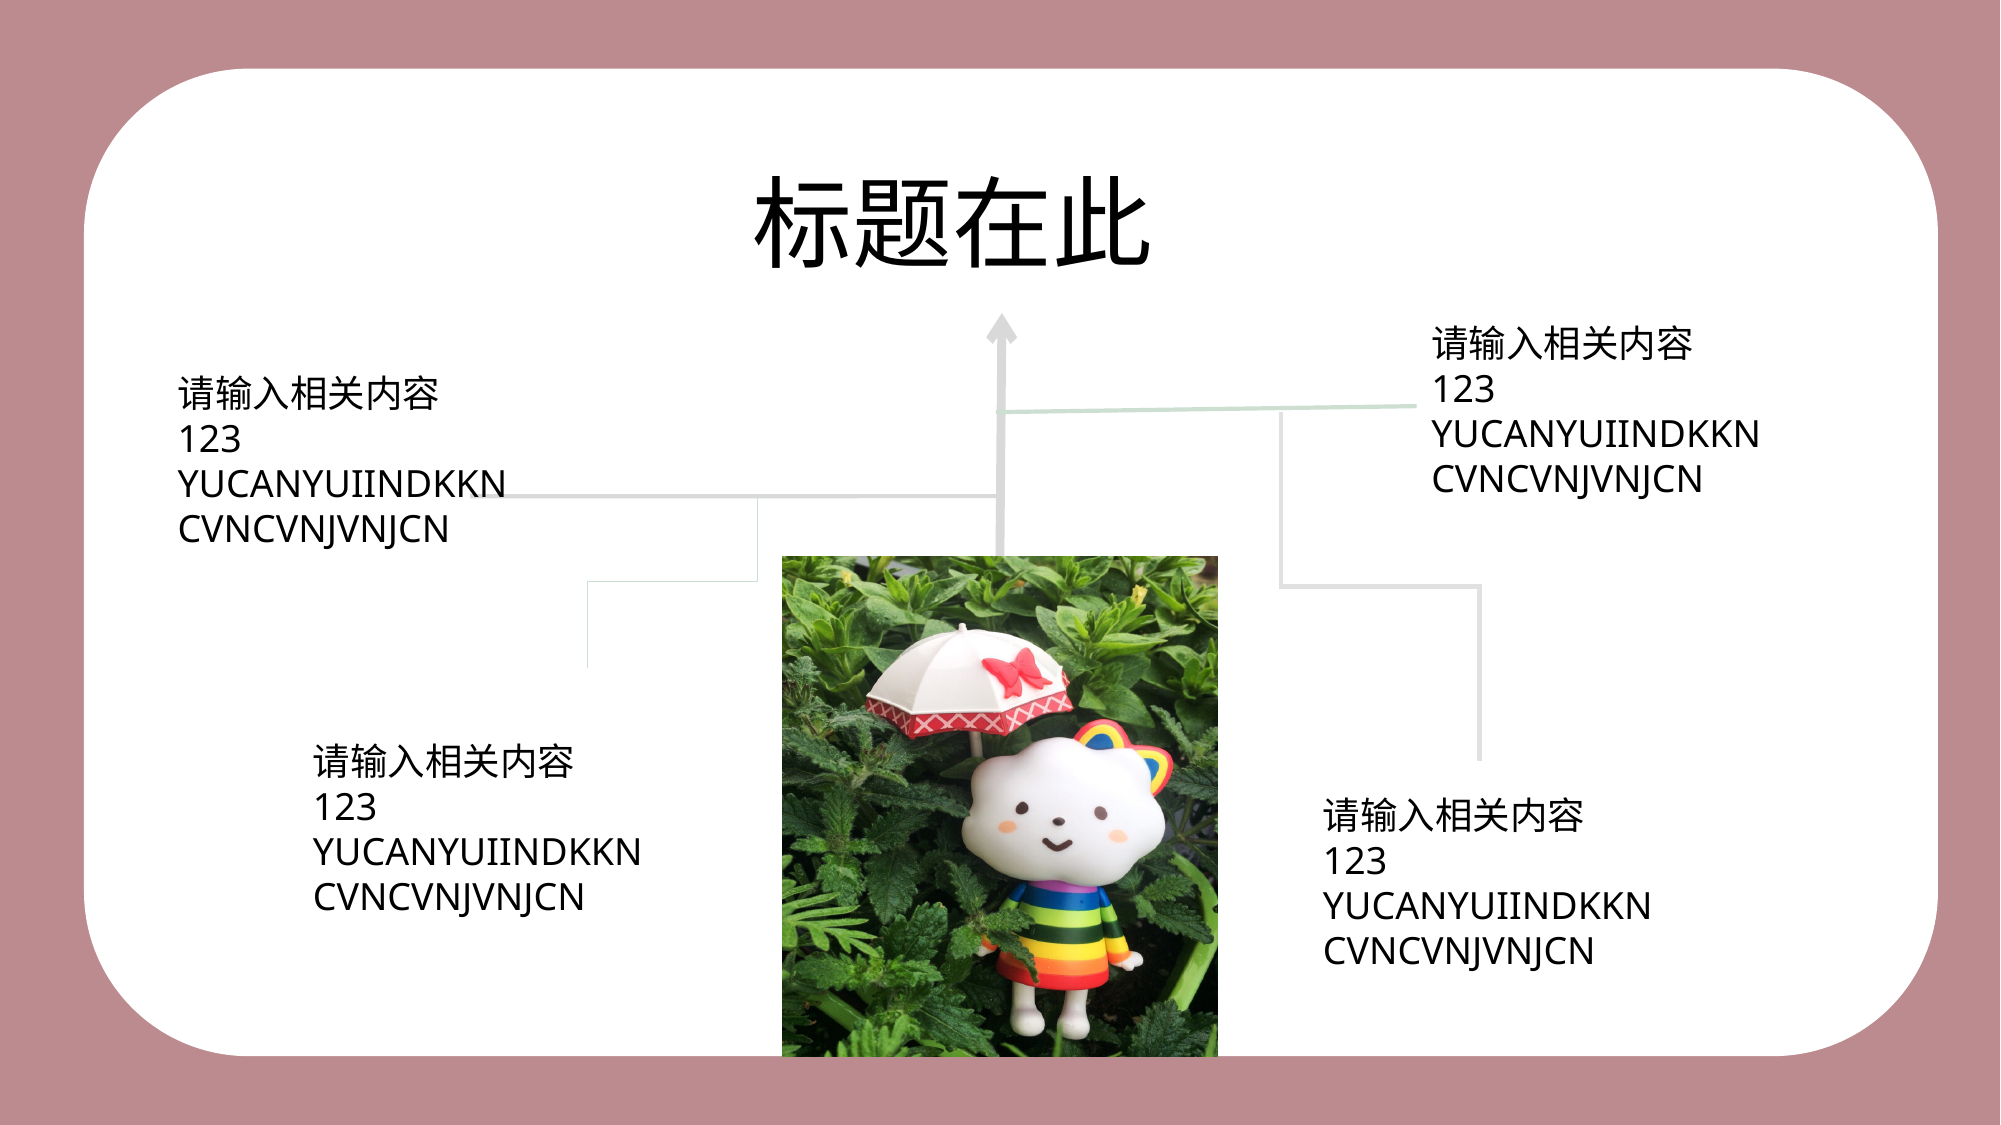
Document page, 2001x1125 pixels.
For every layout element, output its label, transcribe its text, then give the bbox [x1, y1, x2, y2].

text_box [82, 67, 1939, 1058]
text_box 请输入相关内容123 YUCANYUIINDKKNCVNCVNJVNJCN [1308, 784, 1672, 980]
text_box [995, 406, 1417, 413]
picture [781, 555, 1218, 1057]
text_box 请输入相关内容123 YUCANYUIINDKKNCVNCVNJVNJCN [1416, 312, 1781, 508]
text_box 请输入相关内容123 YUCANYUIINDKKNCVNCVNJVNJCN [298, 730, 663, 926]
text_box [586, 496, 759, 668]
text_box 标题在此 [737, 152, 1218, 288]
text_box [1205, 487, 1555, 686]
text_box 请输入相关内容123 YUCANYUIINDKKNCVNCVNJVNJCN [162, 362, 527, 558]
